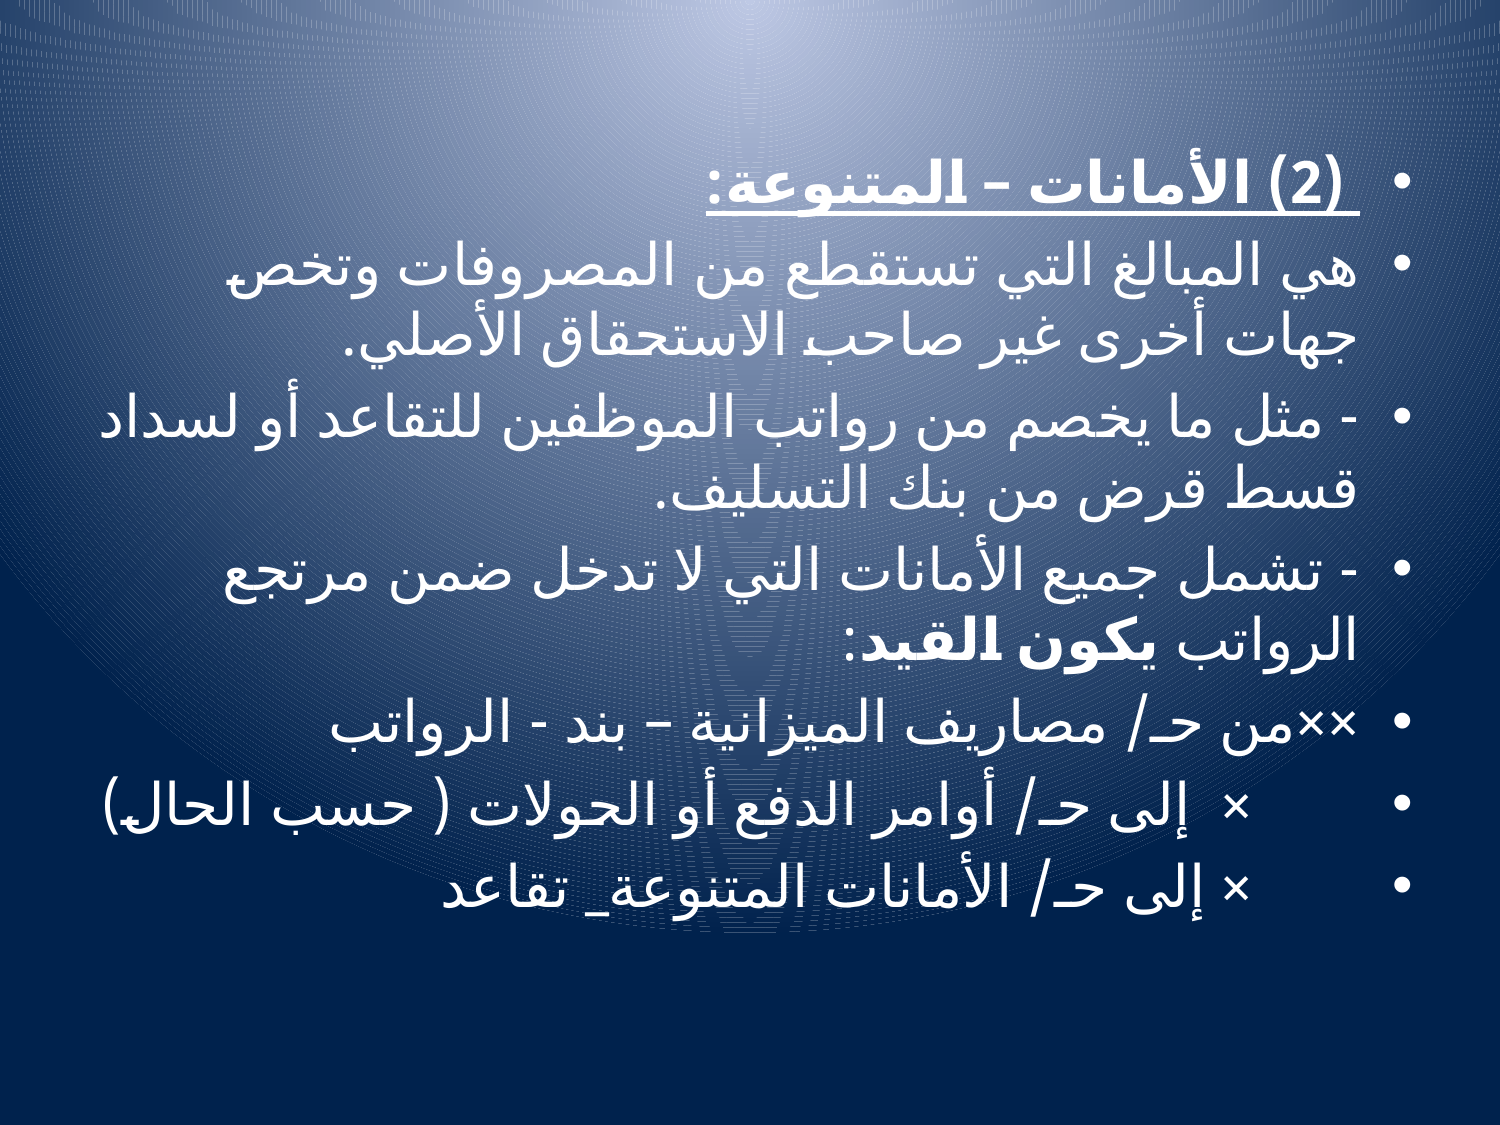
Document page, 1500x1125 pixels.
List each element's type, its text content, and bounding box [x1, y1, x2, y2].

list (2) الأمانات – المتنوعة: هي المبالغ التي تستقطع من المصروفات وتخص جهات أخرى غير صاحب الاستحقاق الأصلي. - مثل ما يخصم من رواتب الموظفين للتقاعد أو لسداد قسط قرض من بنك التسليف. - تشمل جميع الأمانات التي لا تدخل ضمن مرتجع الرواتب يكون القيد: ××من حـ/ مصاريف الميزانية – بند - الرواتب × إلى حـ/ أوامر الدفع أو الحولات ( حسب الحال) × إلى حـ/ الأمانات المتنوعة_ تقاعد [75, 137, 1425, 1005]
